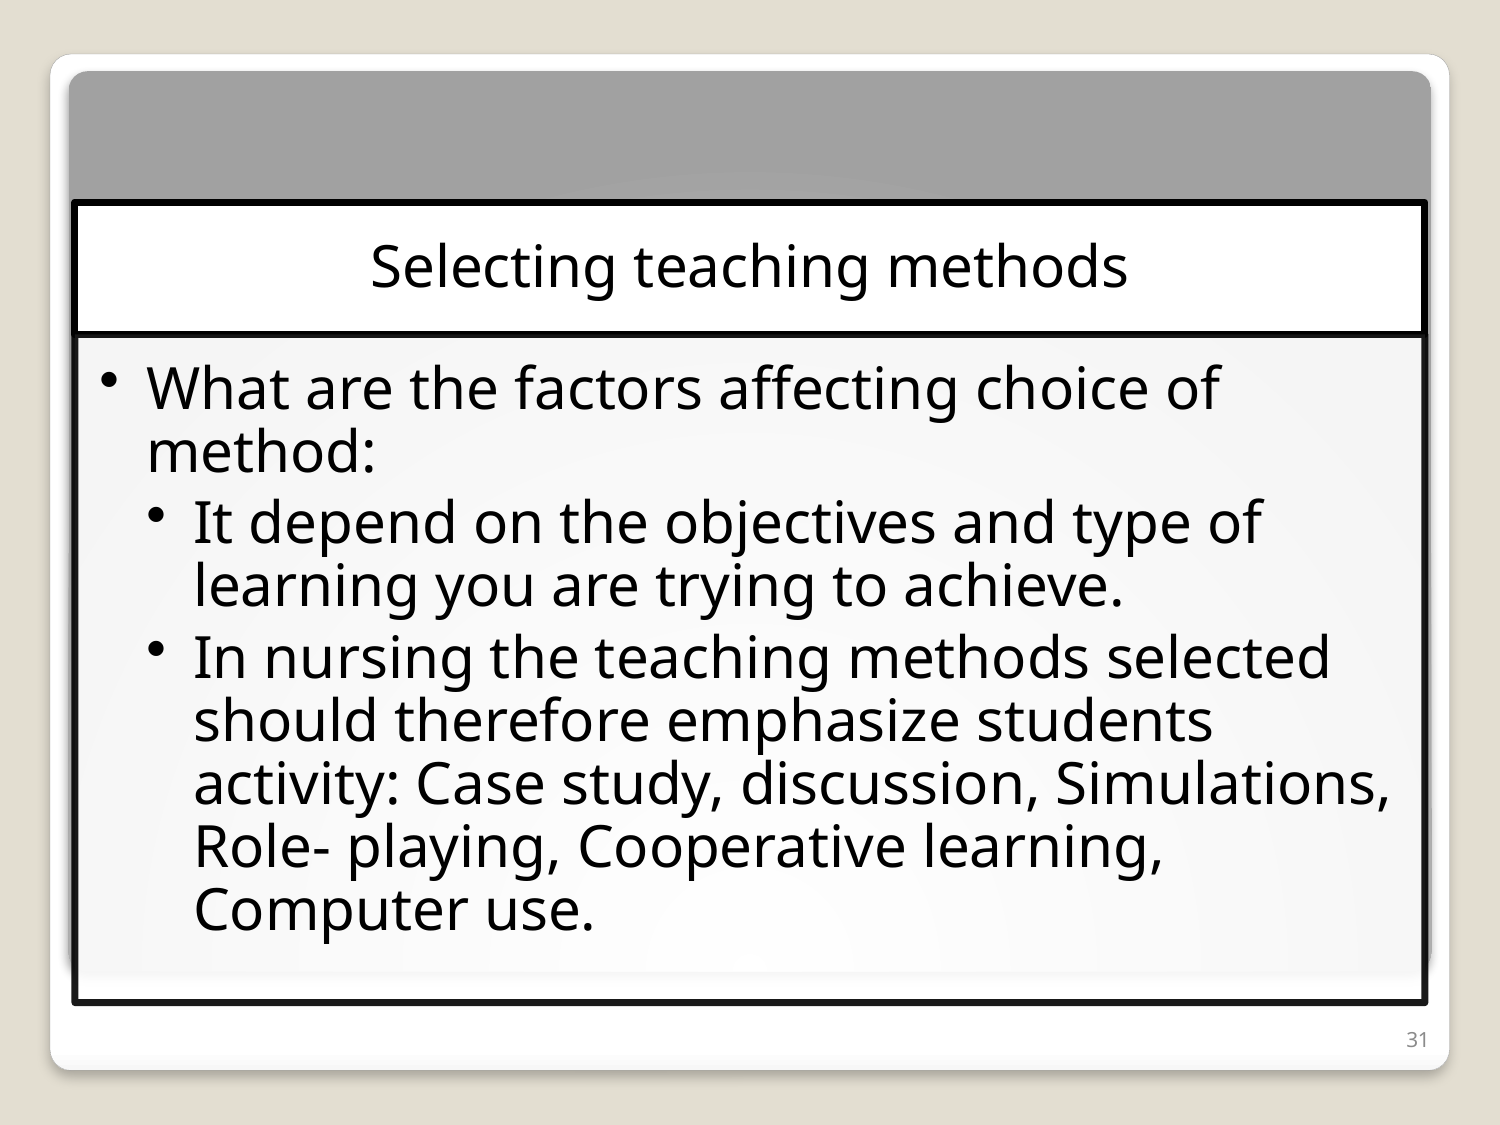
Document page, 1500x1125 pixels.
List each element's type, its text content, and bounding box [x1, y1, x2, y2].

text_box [74, 199, 1426, 1006]
slide_number 31 [1369, 1002, 1445, 1063]
